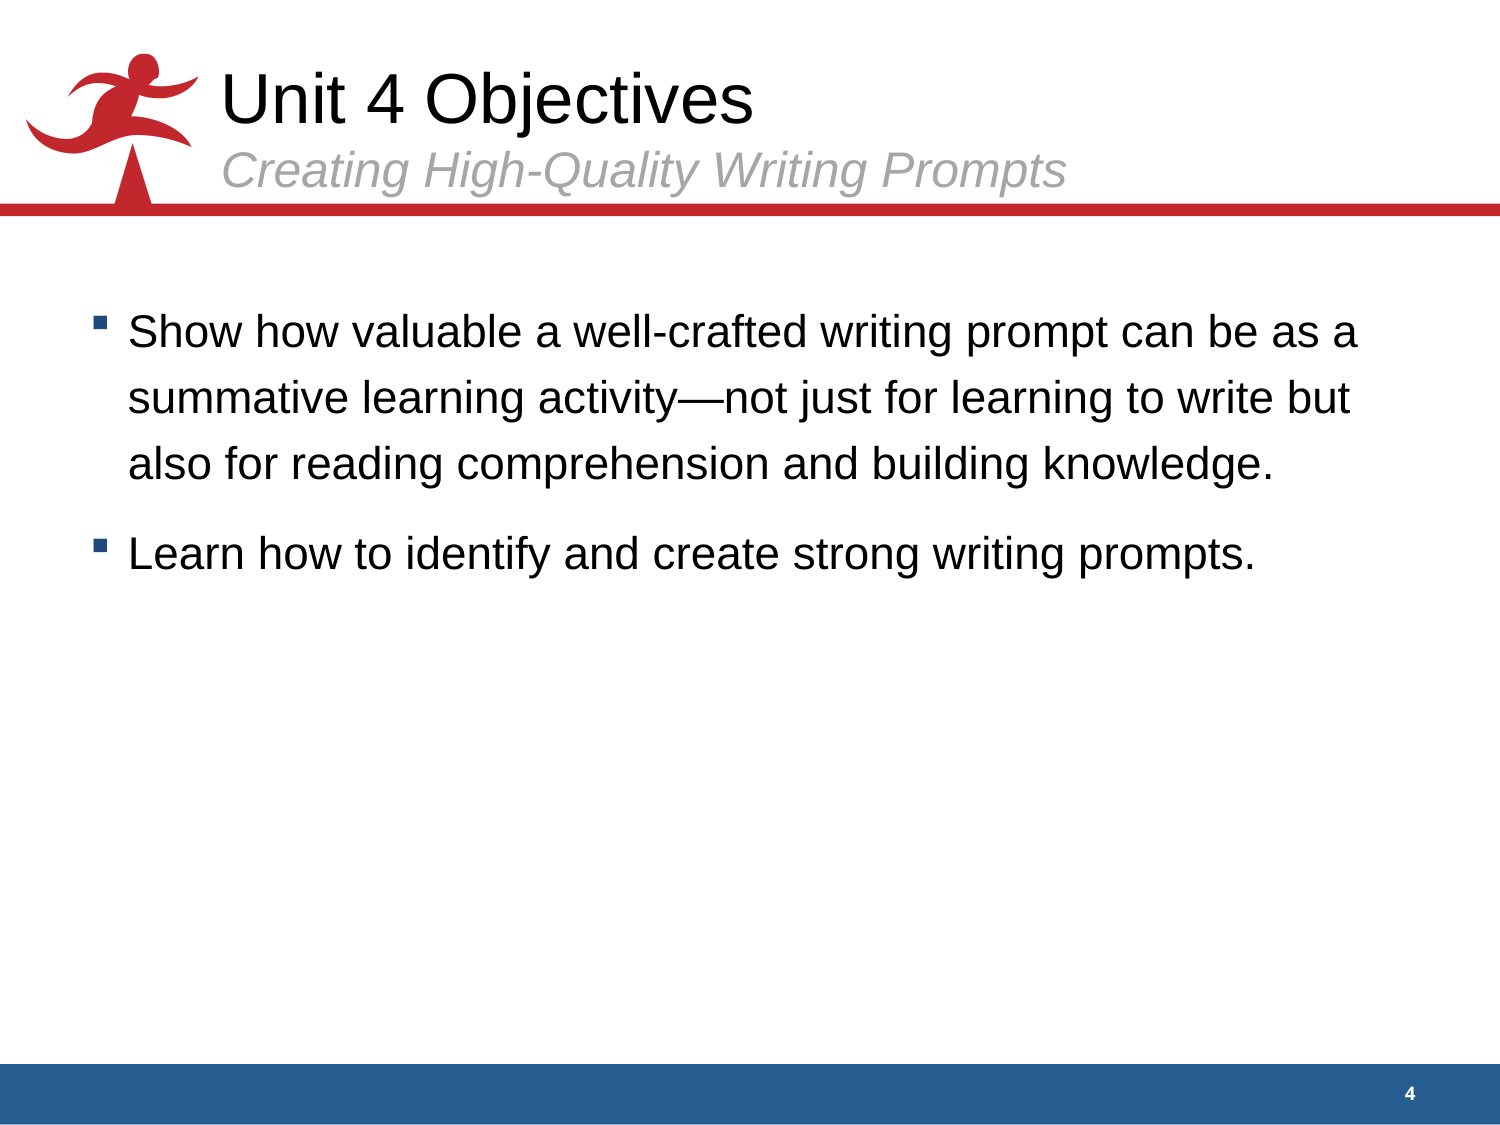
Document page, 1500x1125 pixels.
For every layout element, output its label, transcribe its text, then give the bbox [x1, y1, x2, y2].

title Unit 4 Objectives Creating High-Quality Writing Prompts [205, 0, 1500, 205]
list Show how valuable a well-crafted writing prompt can be as a summative learning activity—not just for learning to write but also for reading comprehension and building knowledge. Learn how to identify and create strong writing prompts. [75, 283, 1425, 851]
picture [0, 0, 1500, 1125]
